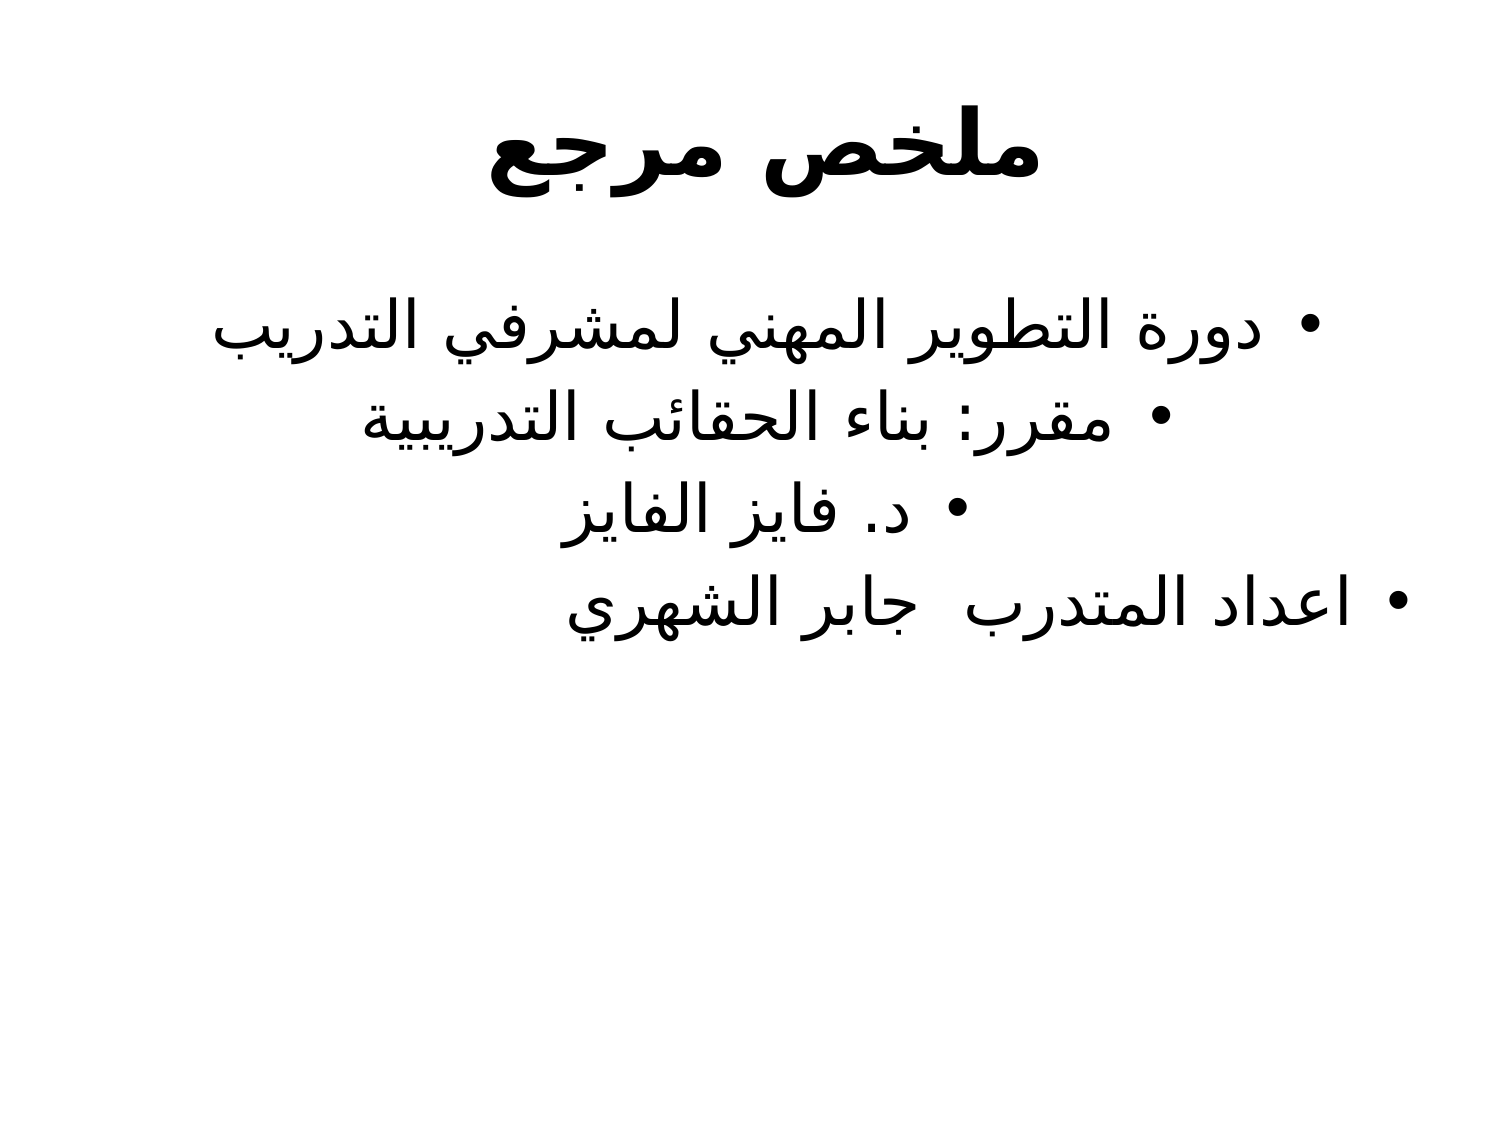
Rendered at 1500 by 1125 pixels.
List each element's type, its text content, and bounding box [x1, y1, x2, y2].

title ملخص مرجع [75, 45, 1425, 233]
list دورة التطوير المهني لمشرفي التدريب مقرر: بناء الحقائب التدريبية د. فايز الفايز اعداد المتدرب جابر الشهري [75, 262, 1425, 1005]
